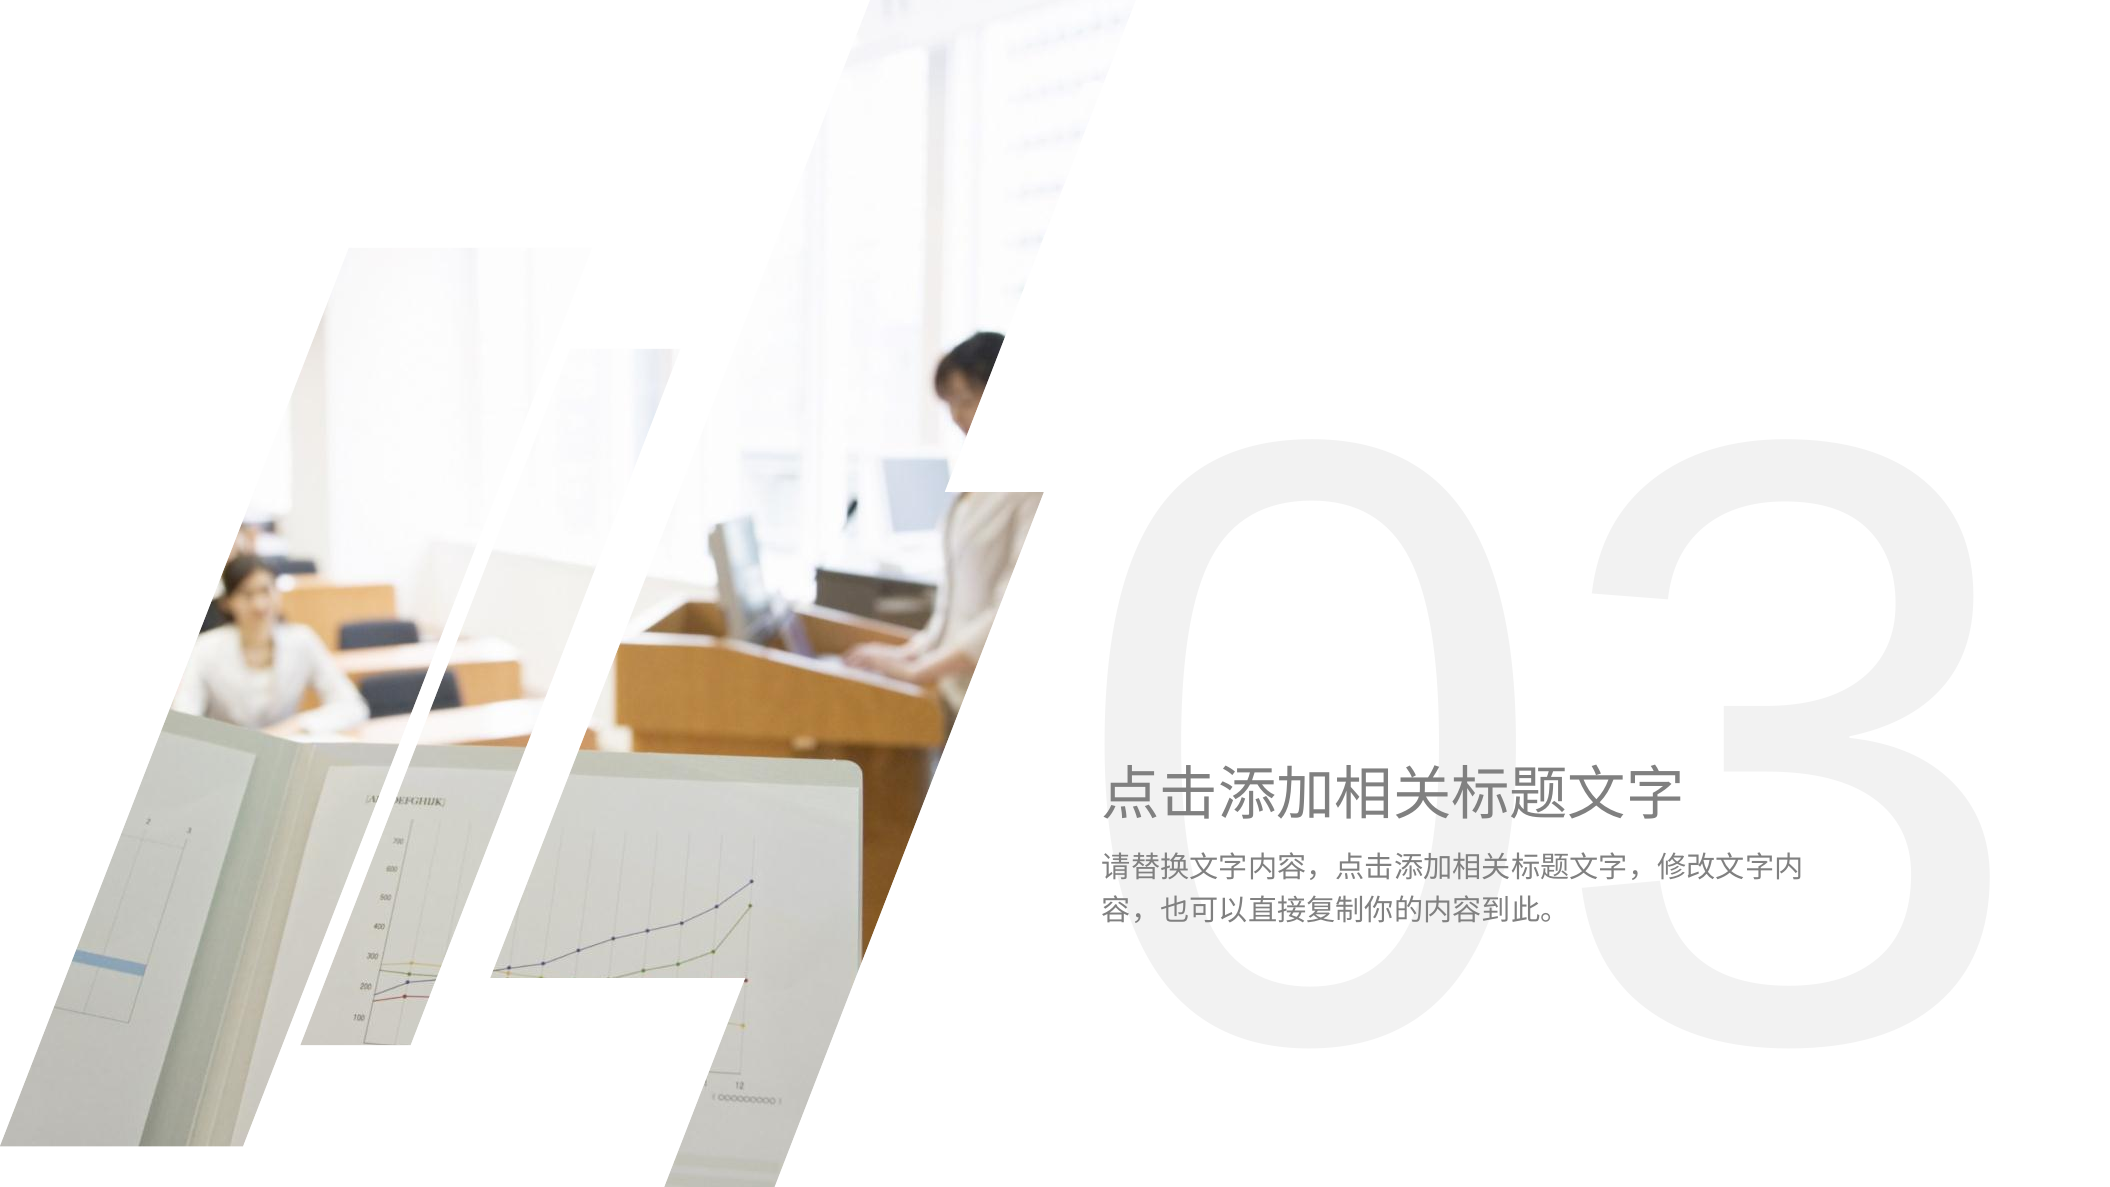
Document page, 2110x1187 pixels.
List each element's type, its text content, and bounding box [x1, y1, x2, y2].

text_box [298, 347, 682, 1047]
text_box [0, 246, 594, 1148]
text_box [488, 0, 1137, 1187]
text_box 03 [1071, 0, 2052, 1187]
text_box 点击添加相关标题文字 [1101, 741, 1843, 826]
text_box 请替换文字内容，点击添加相关标题文字，修改文字内容，也可以直接复制你的内容到此。 [1101, 841, 1843, 926]
